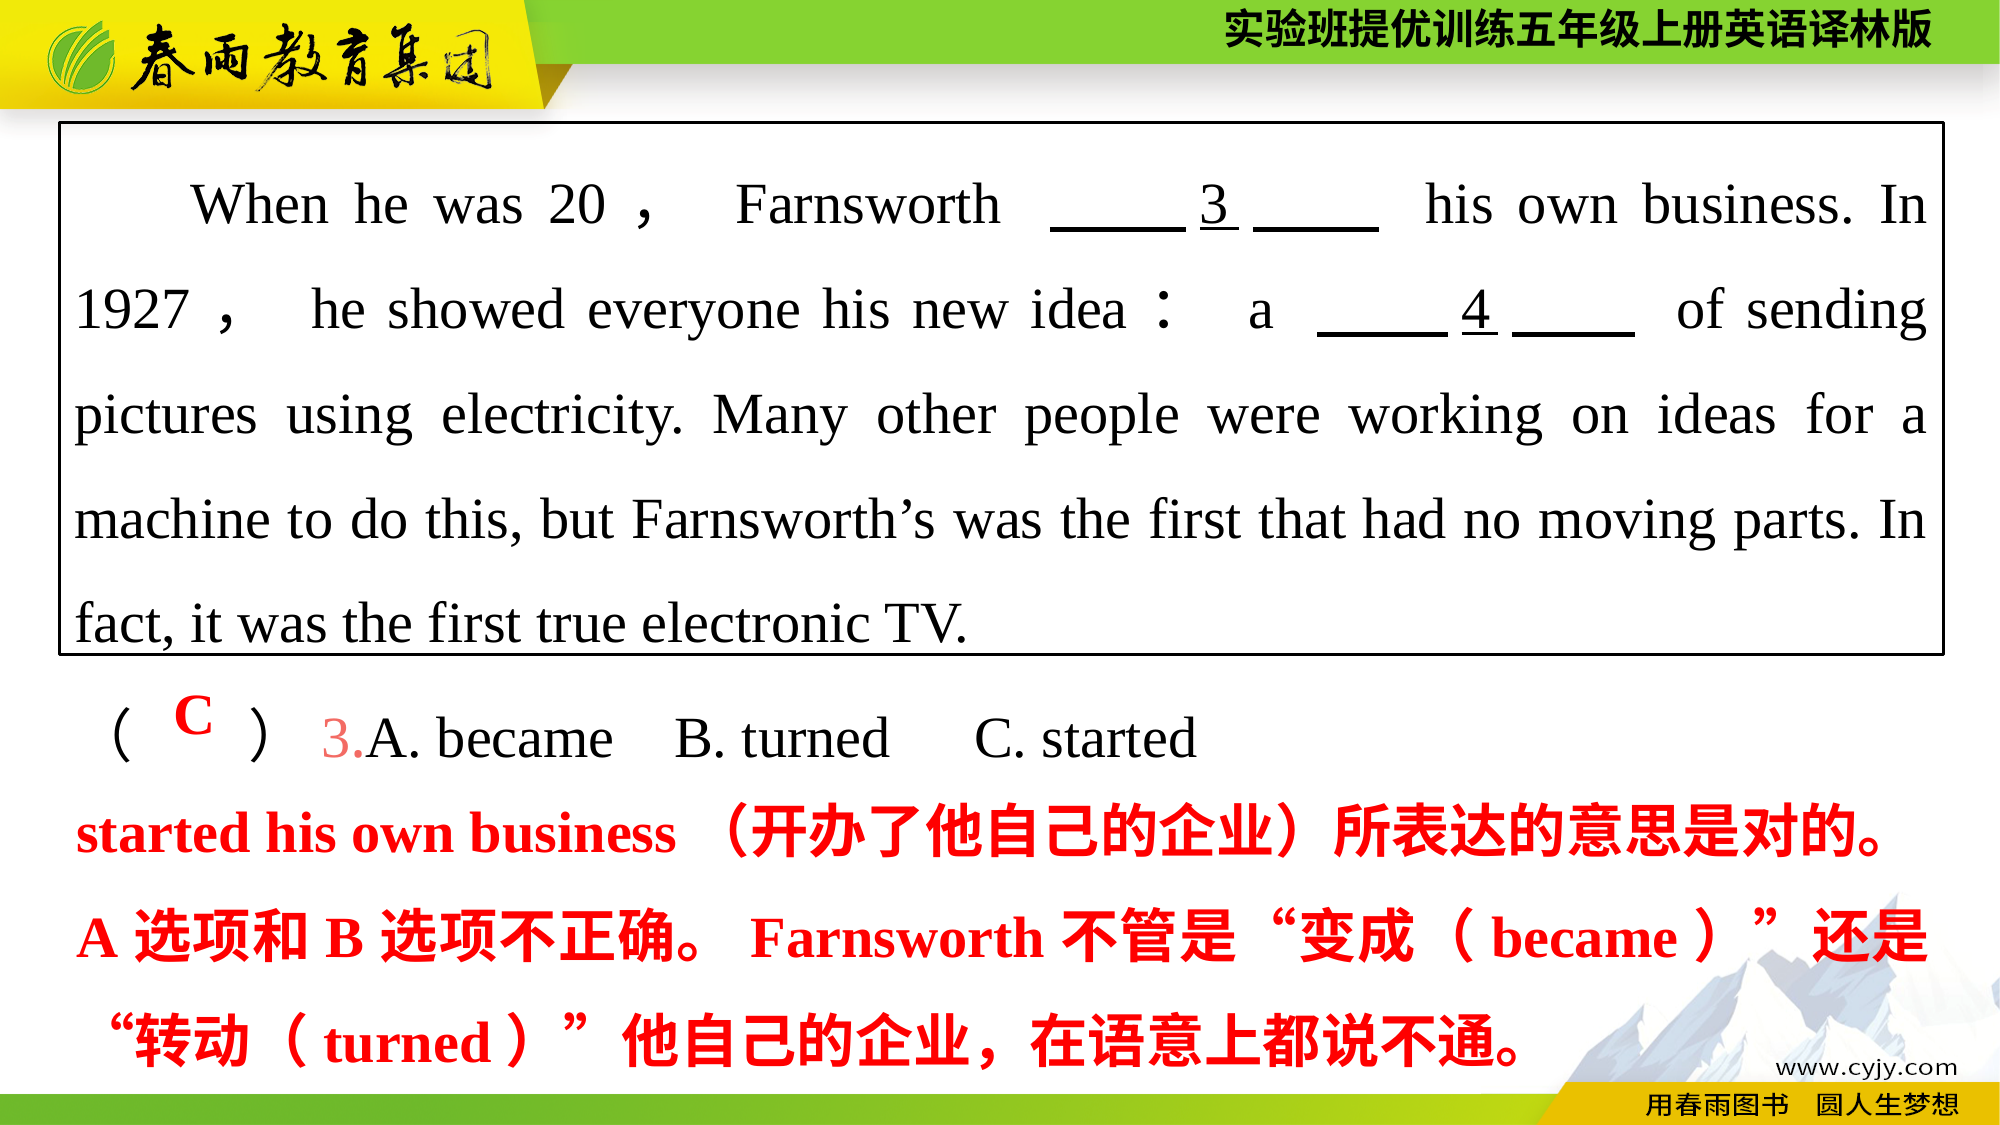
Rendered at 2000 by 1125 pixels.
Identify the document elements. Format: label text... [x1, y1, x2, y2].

text_box started his own business（开办了他自己的企业）所表达的意思是对的。A选项和B选项不正确。Farnsworth不管是“变成（became）”还是“转动（turned）”他自己的企业，在语意上都说不通。 [61, 751, 1946, 1082]
list When he was 20， Farnsworth 3 his own business. In 1927， he showed everyone his new idea： a 4 of sending pictures using electricity. Many other people were working on ideas for a machine to do this, but Farnsworth’s was the first that had no moving parts. In fact, it was the first true electronic TV. [59, 122, 1944, 655]
picture [0, 0, 2000, 1125]
text_box C [159, 668, 246, 754]
text_box （ ）3.A. became B. turned C. started [59, 656, 1944, 777]
